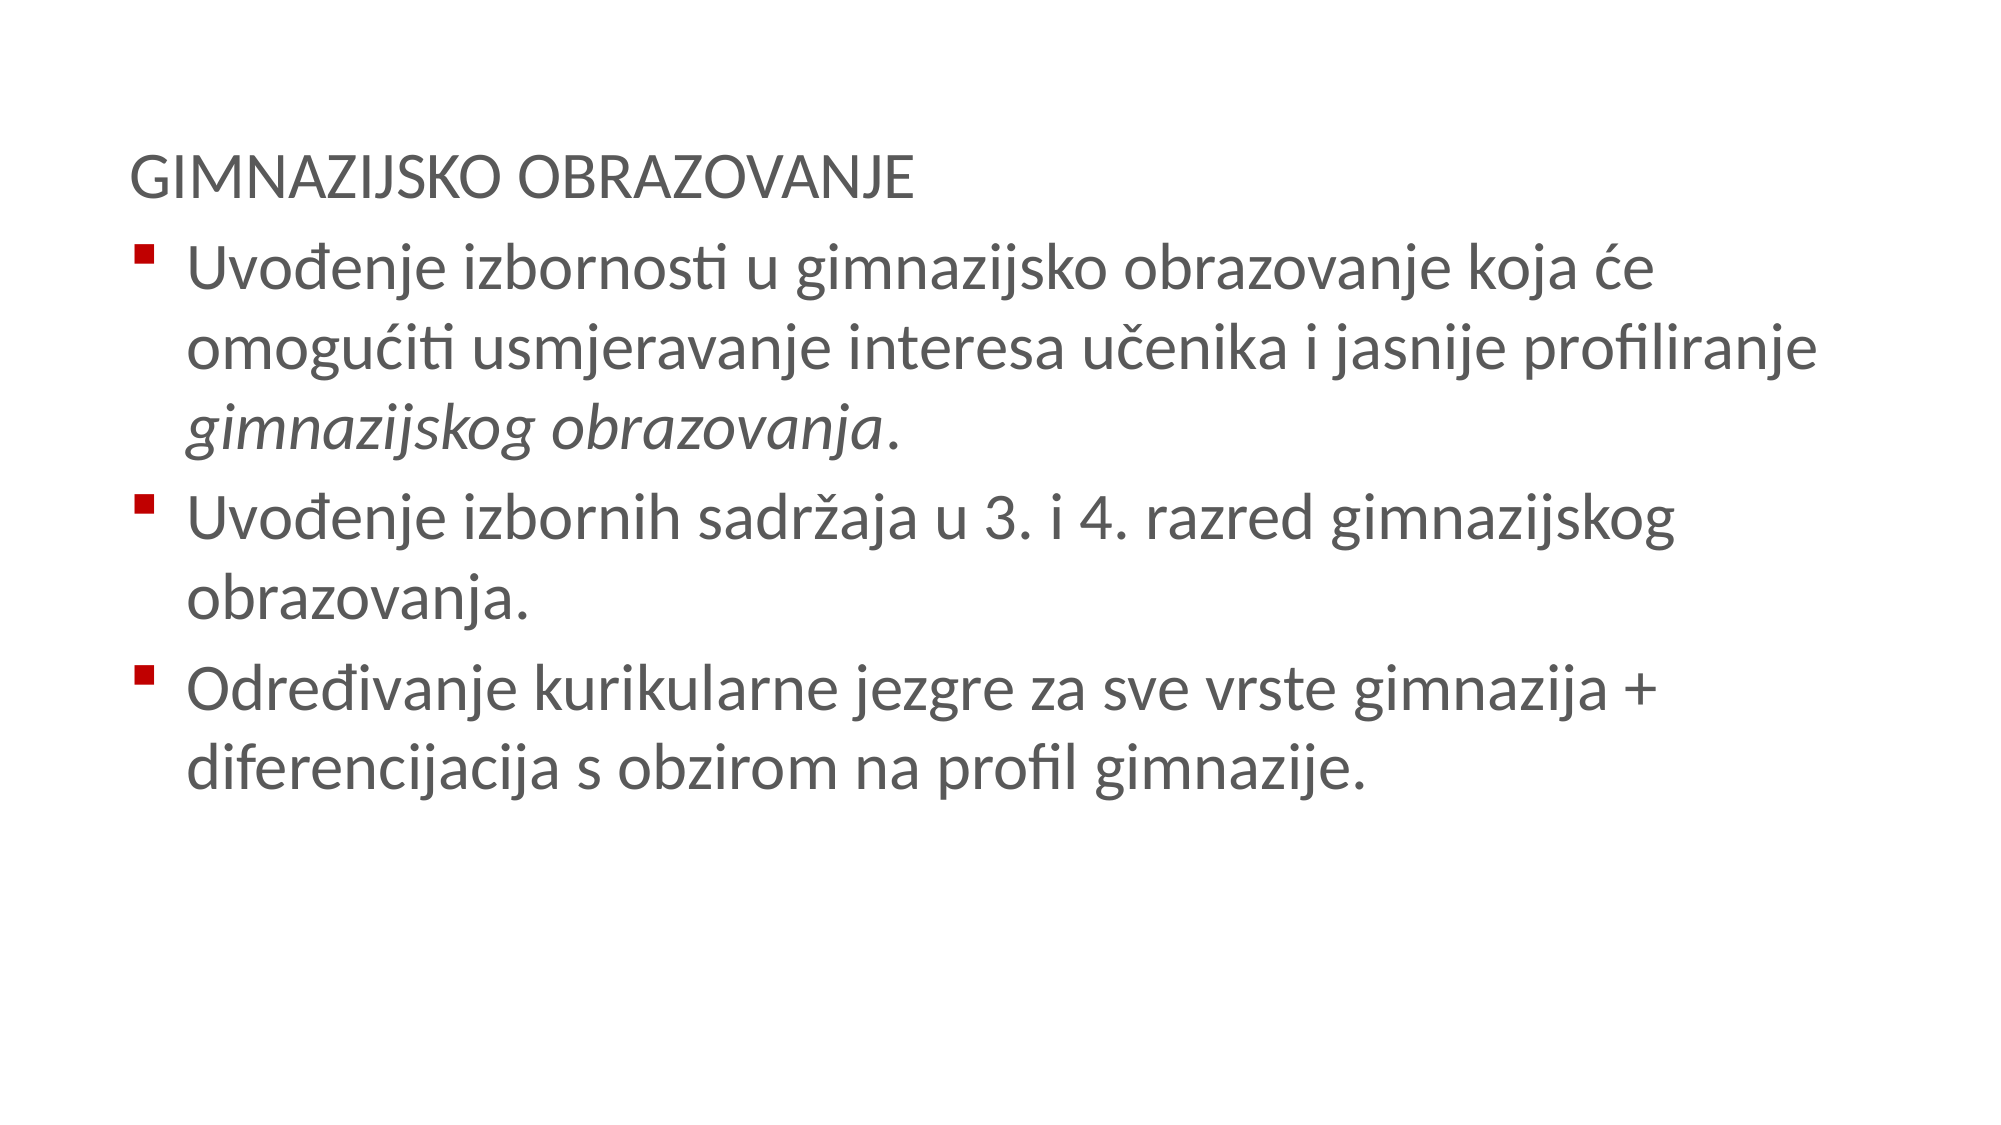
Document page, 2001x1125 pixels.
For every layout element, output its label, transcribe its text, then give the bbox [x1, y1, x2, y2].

text_box GIMNAZIJSKO OBRAZOVANJE Uvođenje izbornosti u gimnazijsko obrazovanje koja će omogućiti usmjeravanje interesa učenika i jasnije profiliranje gimnazijskog obrazovanja. Uvođenje izbornih sadržaja u 3. i 4. razred gimnazijskog obrazovanja. Određivanje kurikularne jezgre za sve vrste gimnazija + diferencijacija s obzirom na profil gimnazije. [27, 124, 1913, 932]
